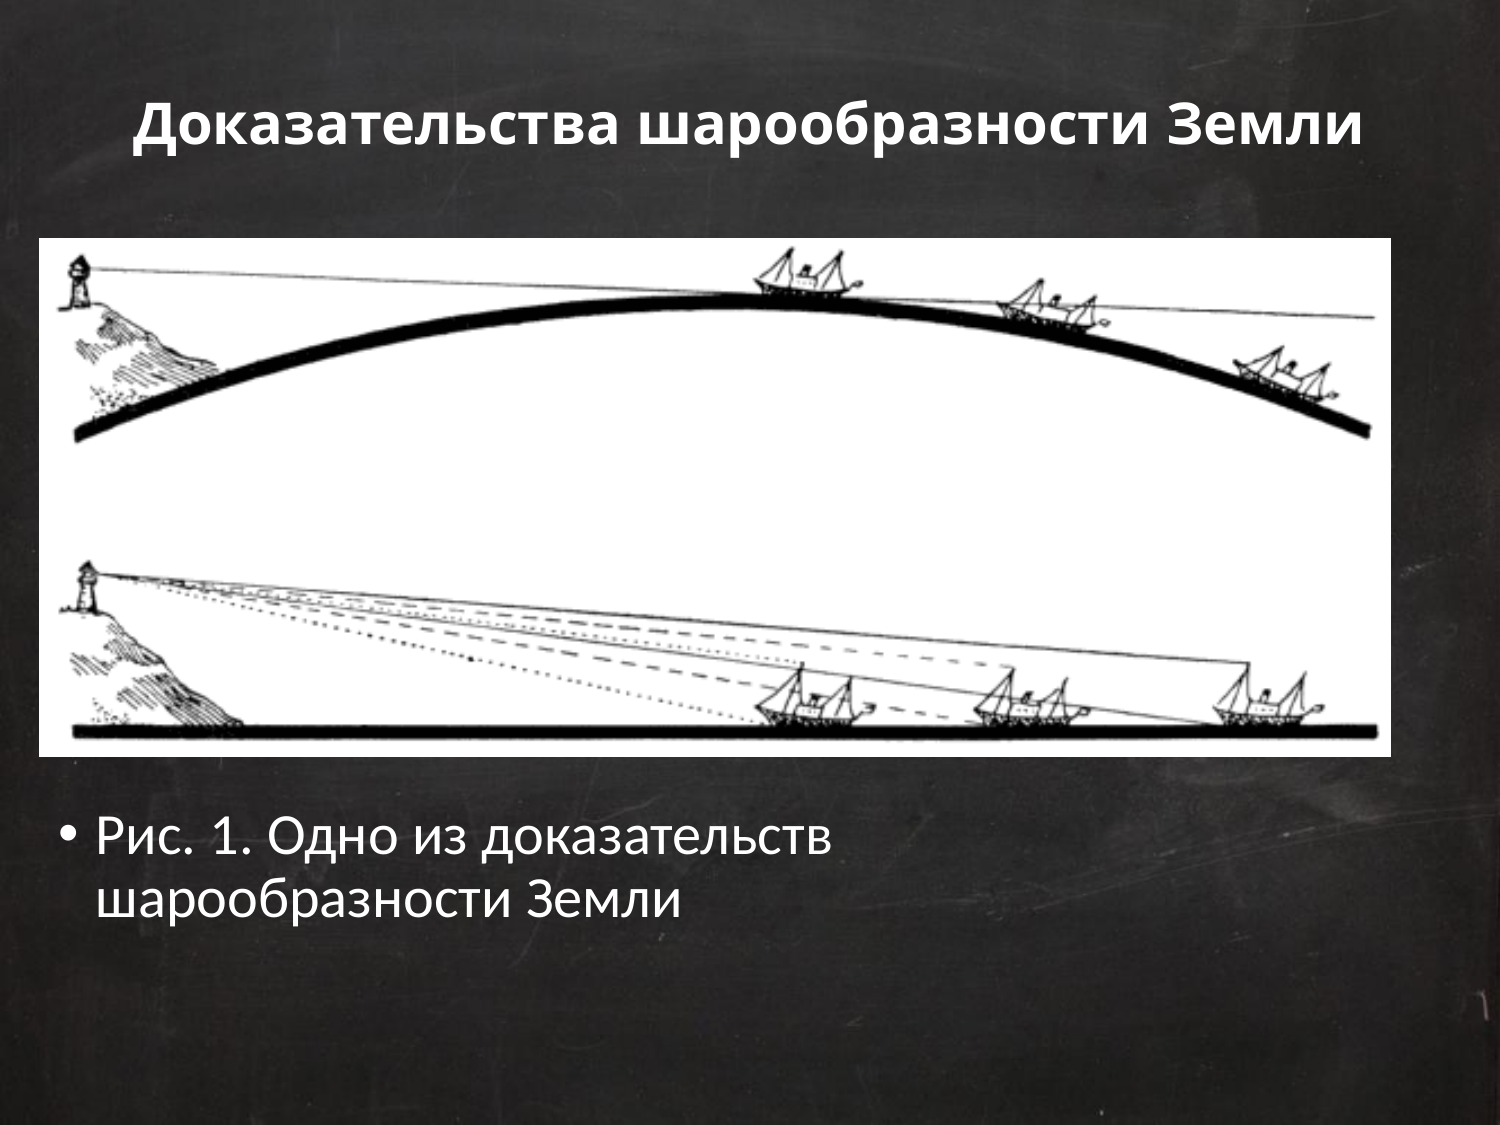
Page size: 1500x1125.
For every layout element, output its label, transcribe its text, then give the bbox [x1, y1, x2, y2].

picture [0, 0, 1500, 1125]
title Доказательства шарообразности Земли [103, 59, 1397, 278]
list Рис. 1. Одно из доказательств шарообразности Земли [43, 796, 1145, 1093]
